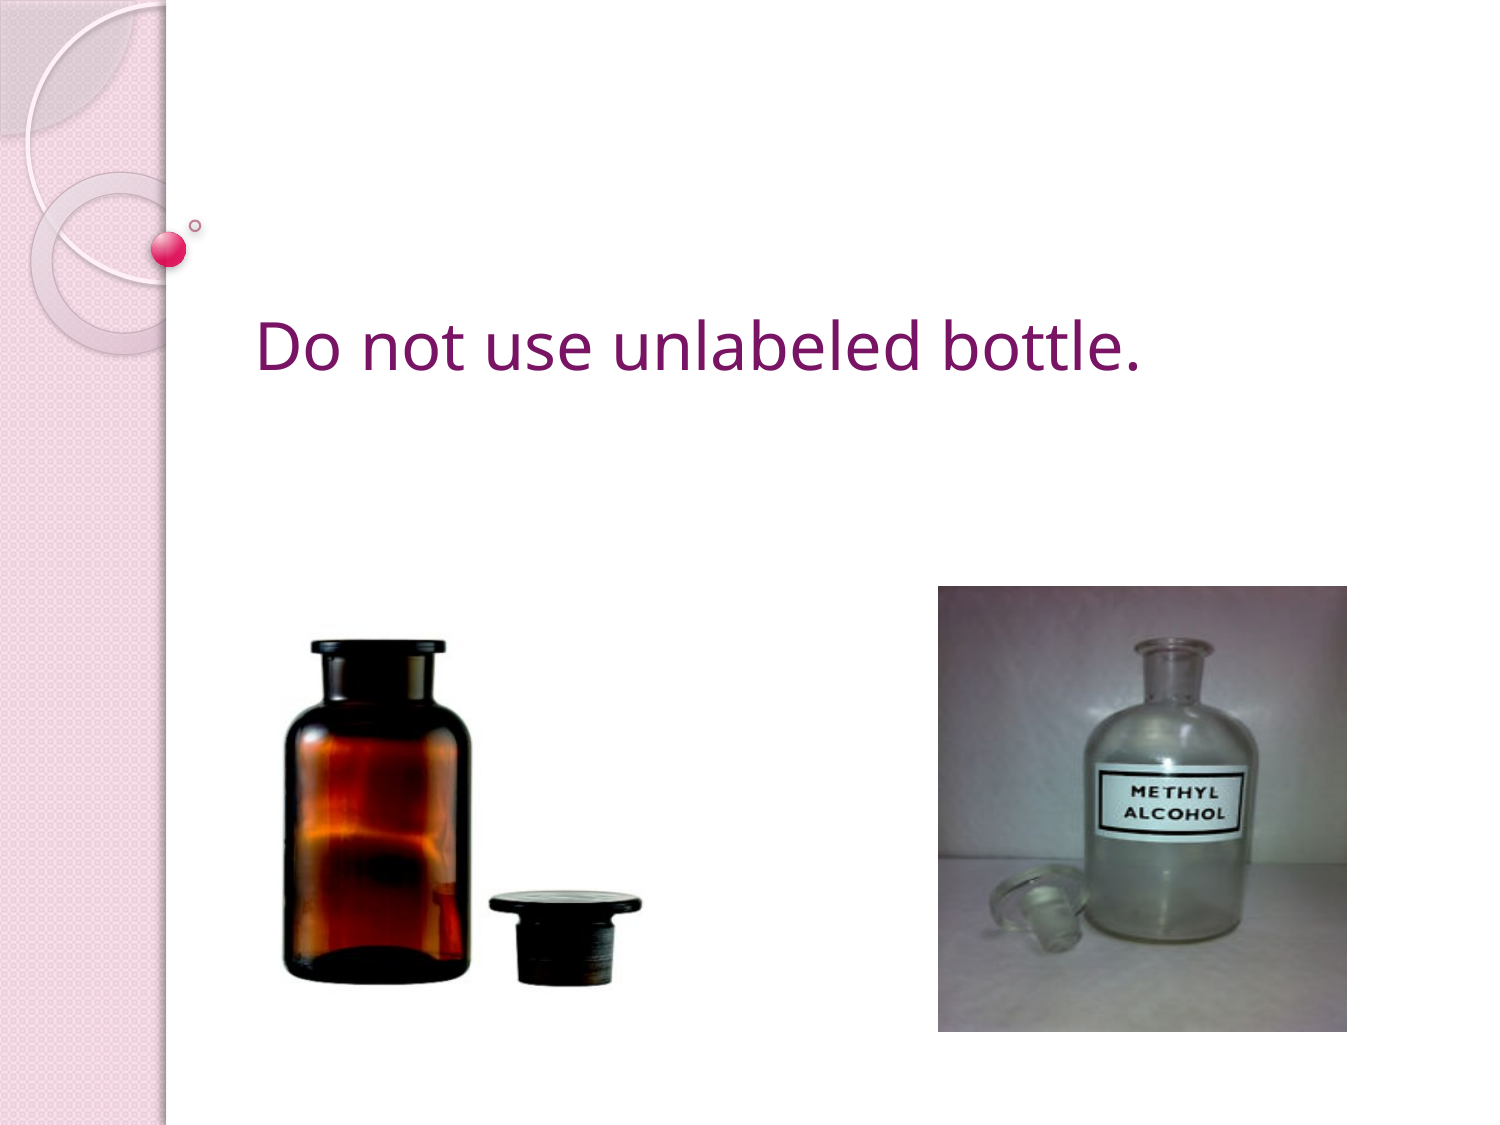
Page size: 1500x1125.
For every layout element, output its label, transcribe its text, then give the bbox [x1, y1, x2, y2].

picture [206, 538, 715, 1031]
subtitle Do not use unlabeled bottle. [234, 303, 1450, 591]
picture [938, 585, 1347, 1032]
